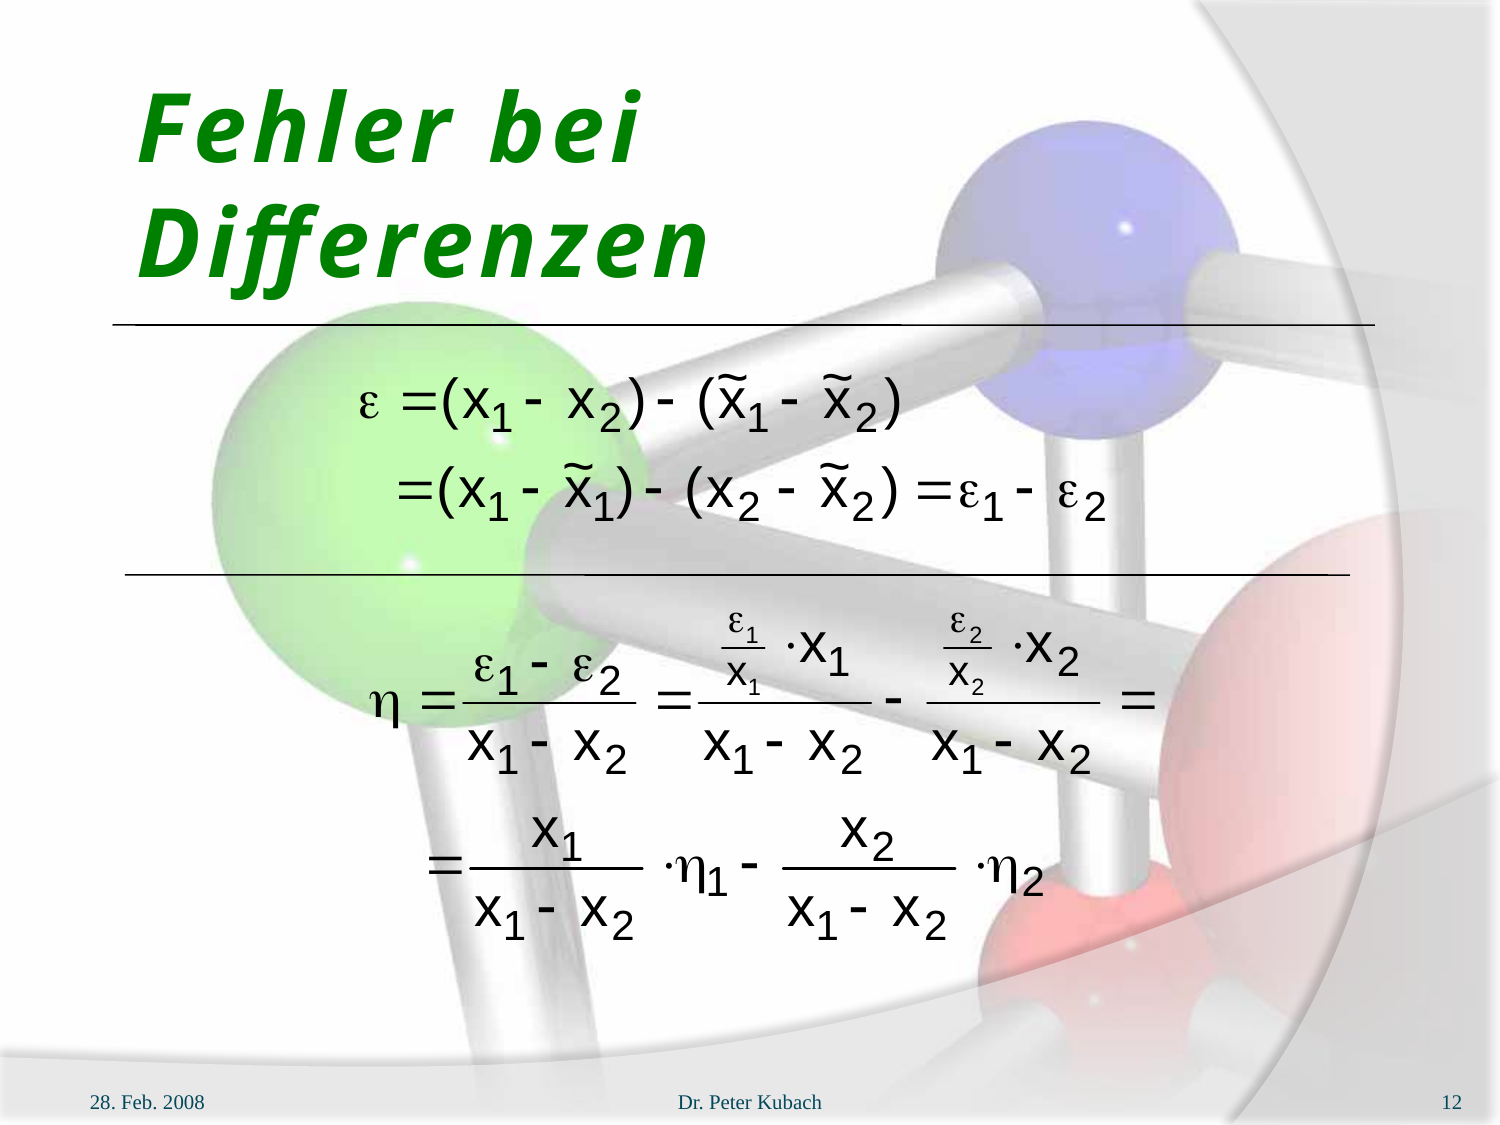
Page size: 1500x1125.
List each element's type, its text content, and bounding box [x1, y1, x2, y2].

title Fehler bei Differenzen [128, 46, 1459, 317]
slide_number 12 [1337, 1053, 1463, 1114]
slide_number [75, 1053, 425, 1114]
picture [0, 0, 1403, 1066]
footer Dr. Peter Kubach [512, 1053, 988, 1114]
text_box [362, 587, 1155, 954]
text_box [349, 362, 1115, 532]
